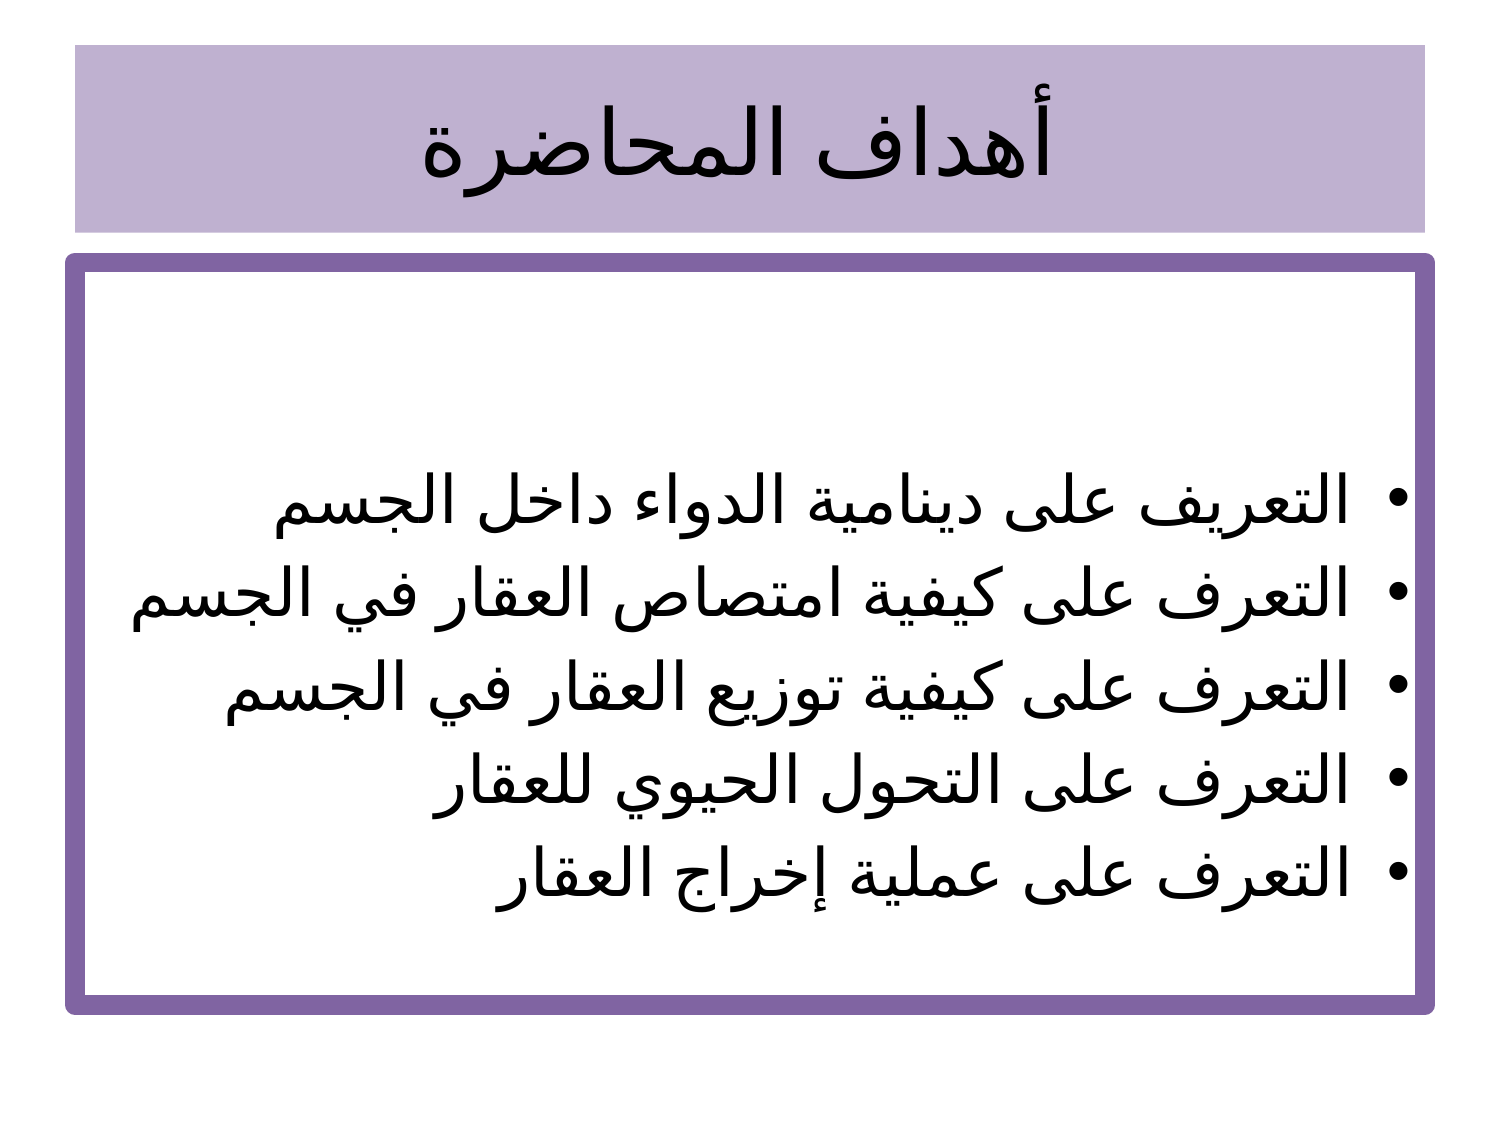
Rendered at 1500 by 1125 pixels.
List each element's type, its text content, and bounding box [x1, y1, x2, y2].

title أهداف المحاضرة [75, 45, 1425, 233]
list التعريف على دينامية الدواء داخل الجسم التعرف على كيفية امتصاص العقار في الجسم التعرف على كيفية توزيع العقار في الجسم التعرف على التحول الحيوي للعقار التعرف على عملية إخراج العقار [75, 262, 1425, 1005]
